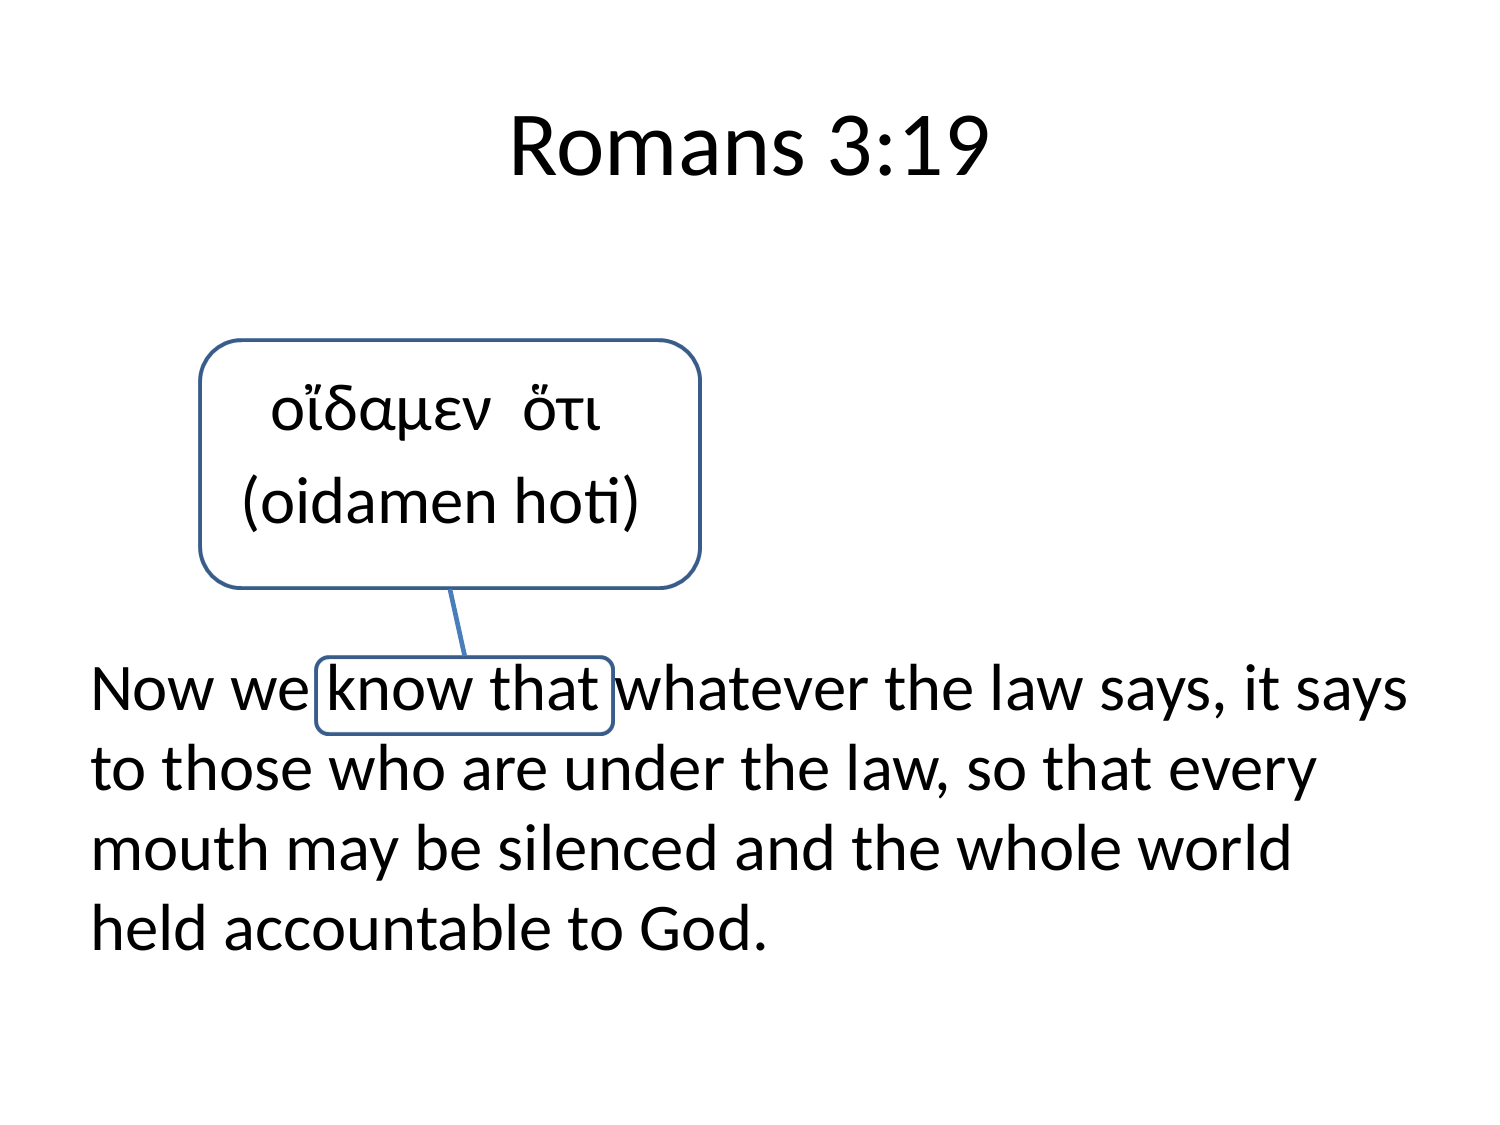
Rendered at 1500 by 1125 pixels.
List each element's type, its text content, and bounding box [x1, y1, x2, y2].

list οἴδαμεν ὅτι (oidamen hoti) Now we know that whatever the law says, it says to those who are under the law, so that every mouth may be silenced and the whole world held accountable to God. [75, 262, 1425, 1005]
picture [198, 337, 702, 590]
title Romans 3:19 [75, 45, 1425, 233]
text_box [449, 588, 465, 657]
picture [314, 655, 615, 737]
